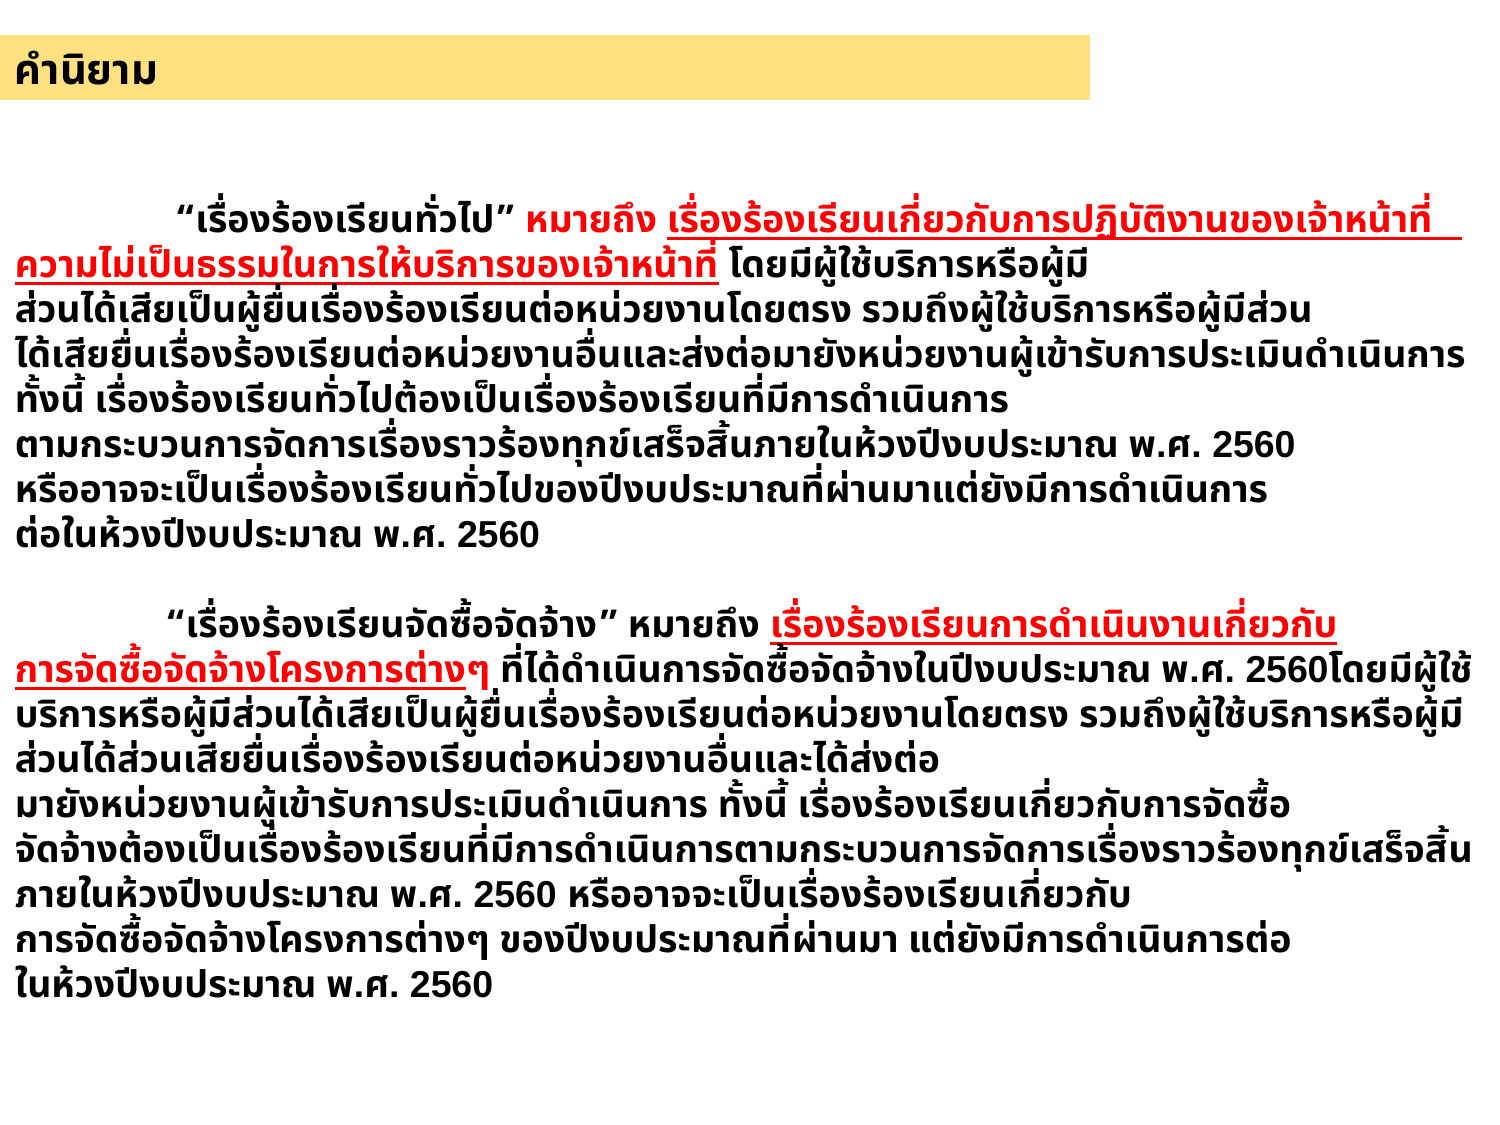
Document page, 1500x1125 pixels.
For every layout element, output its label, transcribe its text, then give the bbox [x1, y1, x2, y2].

text_box “เรื่องร้องเรียนทั่วไป” หมายถึง เรื่องร้องเรียนเกี่ยวกับการปฏิบัติงานของเจ้าหน้าที่ ความไม่เป็นธรรมในการให้บริการของเจ้าหน้าที่ โดยมีผู้ใช้บริการหรือผู้มี ส่วนได้เสียเป็นผู้ยื่นเรื่องร้องเรียนต่อหน่วยงานโดยตรง รวมถึงผู้ใช้บริการหรือผู้มีส่วน ได้เสียยื่นเรื่องร้องเรียนต่อหน่วยงานอื่นและส่งต่อมายังหน่วยงานผู้เข้ารับการประเมินดำเนินการ ทั้งนี้ เรื่องร้องเรียนทั่วไปต้องเป็นเรื่องร้องเรียนที่มีการดำเนินการ ตามกระบวนการจัดการเรื่องราวร้องทุกข์เสร็จสิ้นภายในห้วงปีงบประมาณ พ.ศ. 2560 หรืออาจจะเป็นเรื่องร้องเรียนทั่วไปของปีงบประมาณที่ผ่านมาแต่ยังมีการดำเนินการ ต่อในห้วงปีงบประมาณ พ.ศ. 2560 “เรื่องร้องเรียนจัดซื้อจัดจ้าง” หมายถึง เรื่องร้องเรียนการดำเนินงานเกี่ยวกับ การจัดซื้อจัดจ้างโครงการต่างๆ ที่ได้ดำเนินการจัดซื้อจัดจ้างในปีงบประมาณ พ.ศ. 2560โดยมีผู้ใช้บริการหรือผู้มีส่วนได้เสียเป็นผู้ยื่นเรื่องร้องเรียนต่อหน่วยงานโดยตรง รวมถึงผู้ใช้บริการหรือผู้มีส่วนได้ส่วนเสียยื่นเรื่องร้องเรียนต่อหน่วยงานอื่นและได้ส่งต่อ มายังหน่วยงานผู้เข้ารับการประเมินดำเนินการ ทั้งนี้ เรื่องร้องเรียนเกี่ยวกับการจัดซื้อ จัดจ้างต้องเป็นเรื่องร้องเรียนที่มีการดำเนินการตามกระบวนการจัดการเรื่องราวร้องทุกข์เสร็จสิ้นภายในห้วงปีงบประมาณ พ.ศ. 2560 หรืออาจจะเป็นเรื่องร้องเรียนเกี่ยวกับ การจัดซื้อจัดจ้างโครงการต่างๆ ของปีงบประมาณที่ผ่านมา แต่ยังมีการดำเนินการต่อ ในห้วงปีงบประมาณ พ.ศ. 2560 [0, 187, 1500, 1013]
text_box คำนิยาม [0, 35, 1090, 100]
